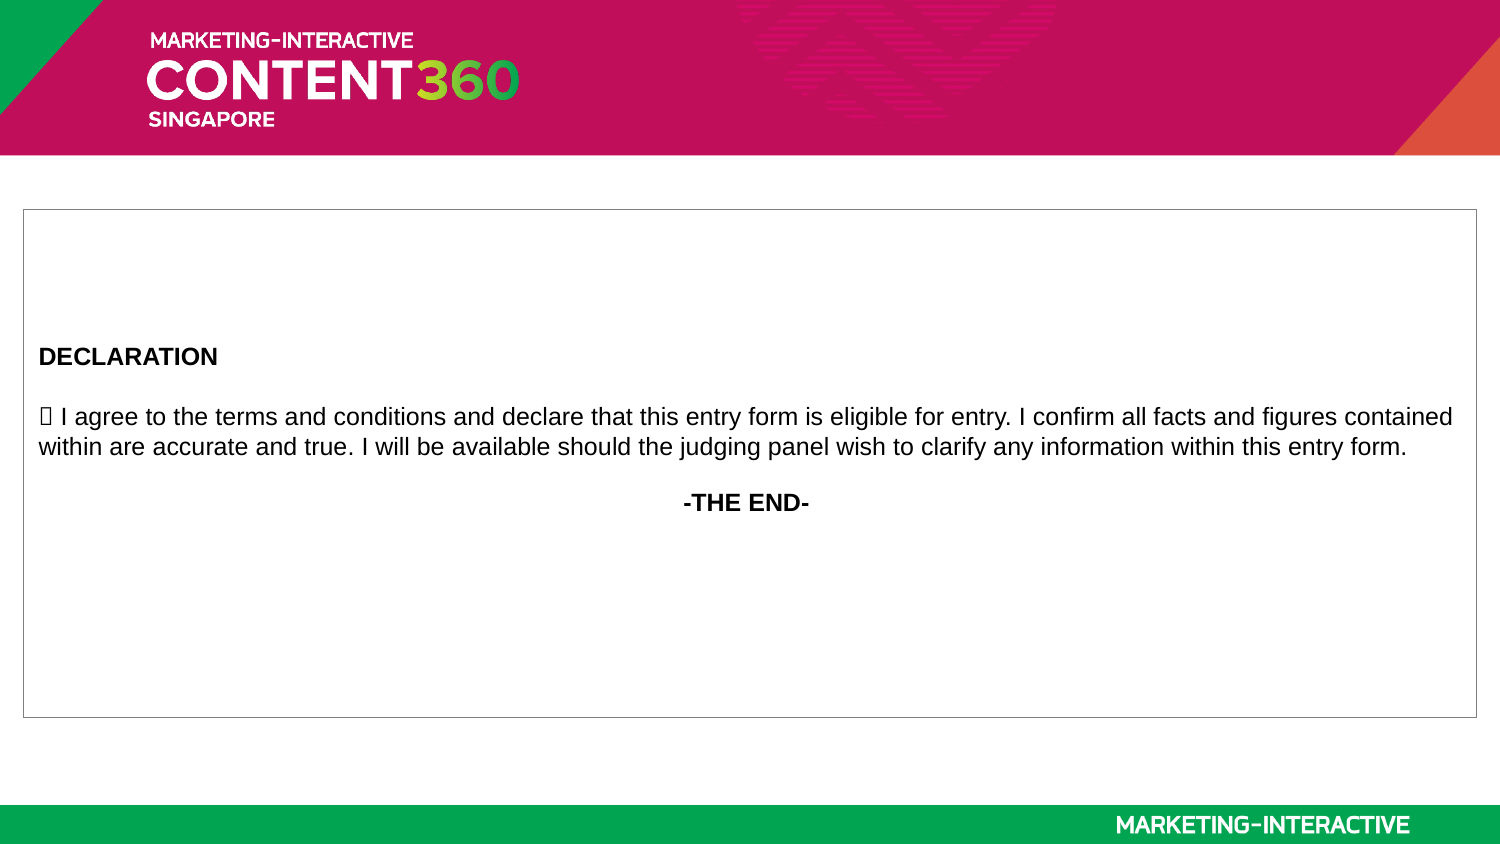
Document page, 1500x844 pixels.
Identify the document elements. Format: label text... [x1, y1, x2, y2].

table_header DECLARATION  I agree to the terms and conditions and declare that this entry form is eligible for entry. I confirm all facts and figures contained within are accurate and true. I will be available should the judging panel wish to clarify any information within this entry form. -THE END- [24, 210, 1476, 717]
picture [0, 0, 1500, 844]
